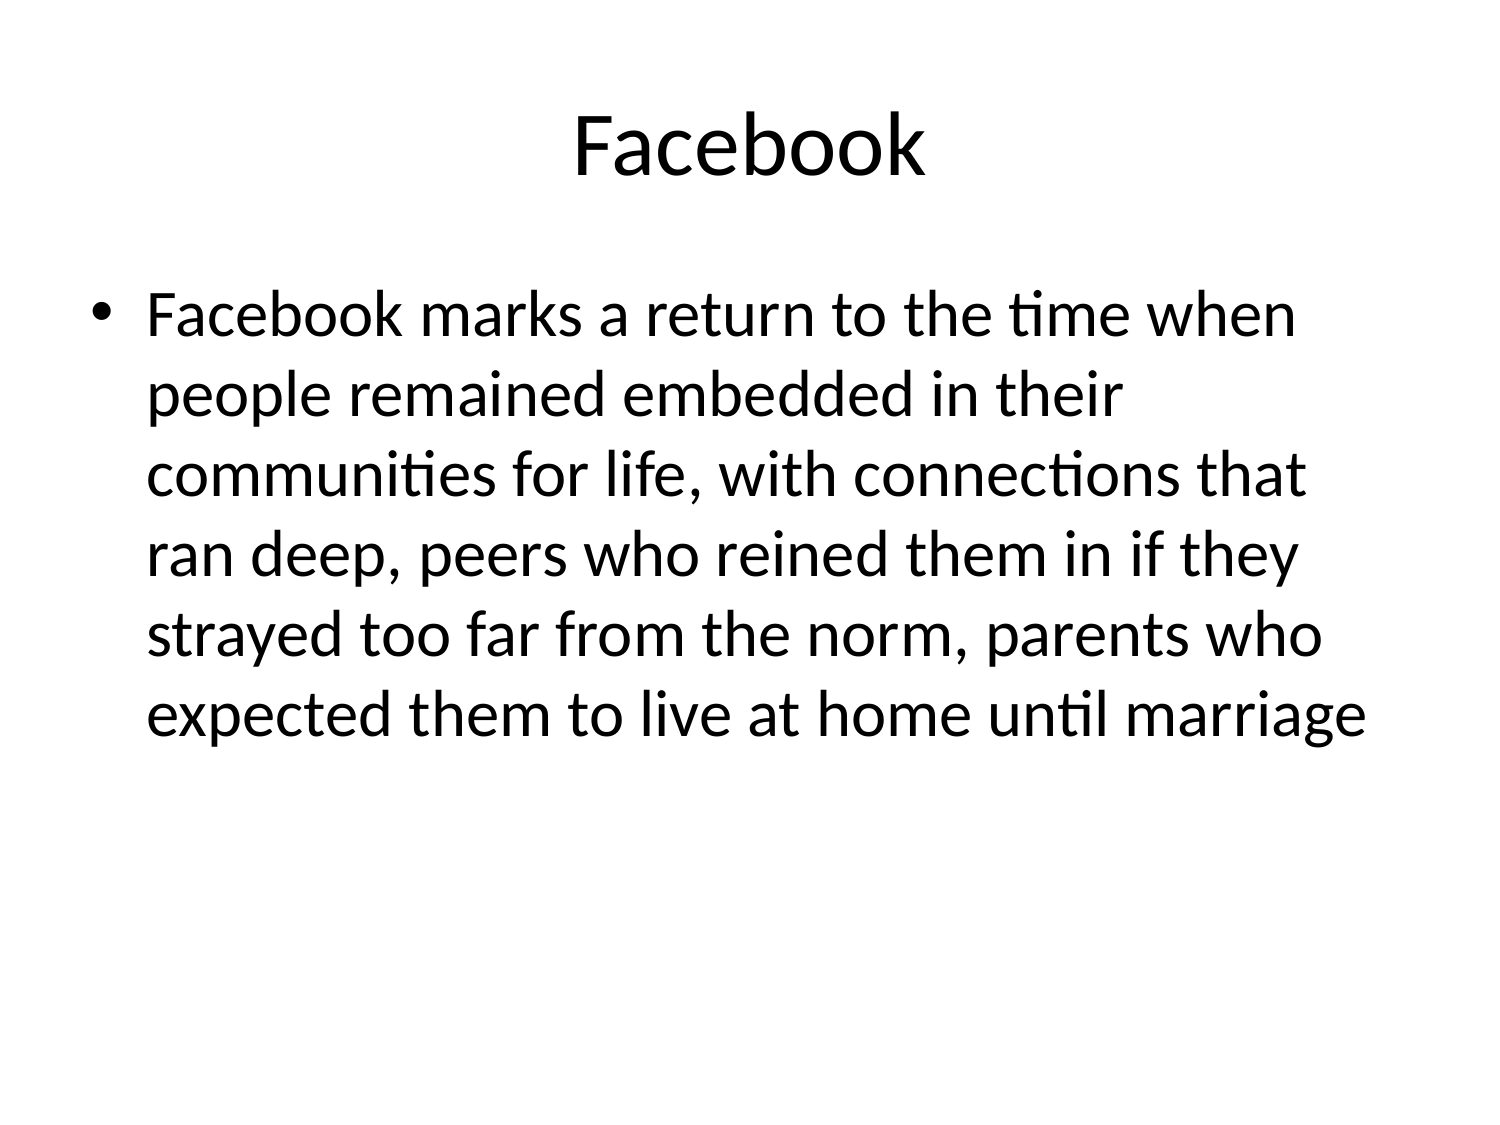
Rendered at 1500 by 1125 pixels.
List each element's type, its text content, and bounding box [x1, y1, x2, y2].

title Facebook [75, 45, 1425, 233]
list Facebook marks a return to the time when people remained embedded in their communities for life, with connections that ran deep, peers who reined them in if they strayed too far from the norm, parents who expected them to live at home until marriage [75, 262, 1425, 1005]
